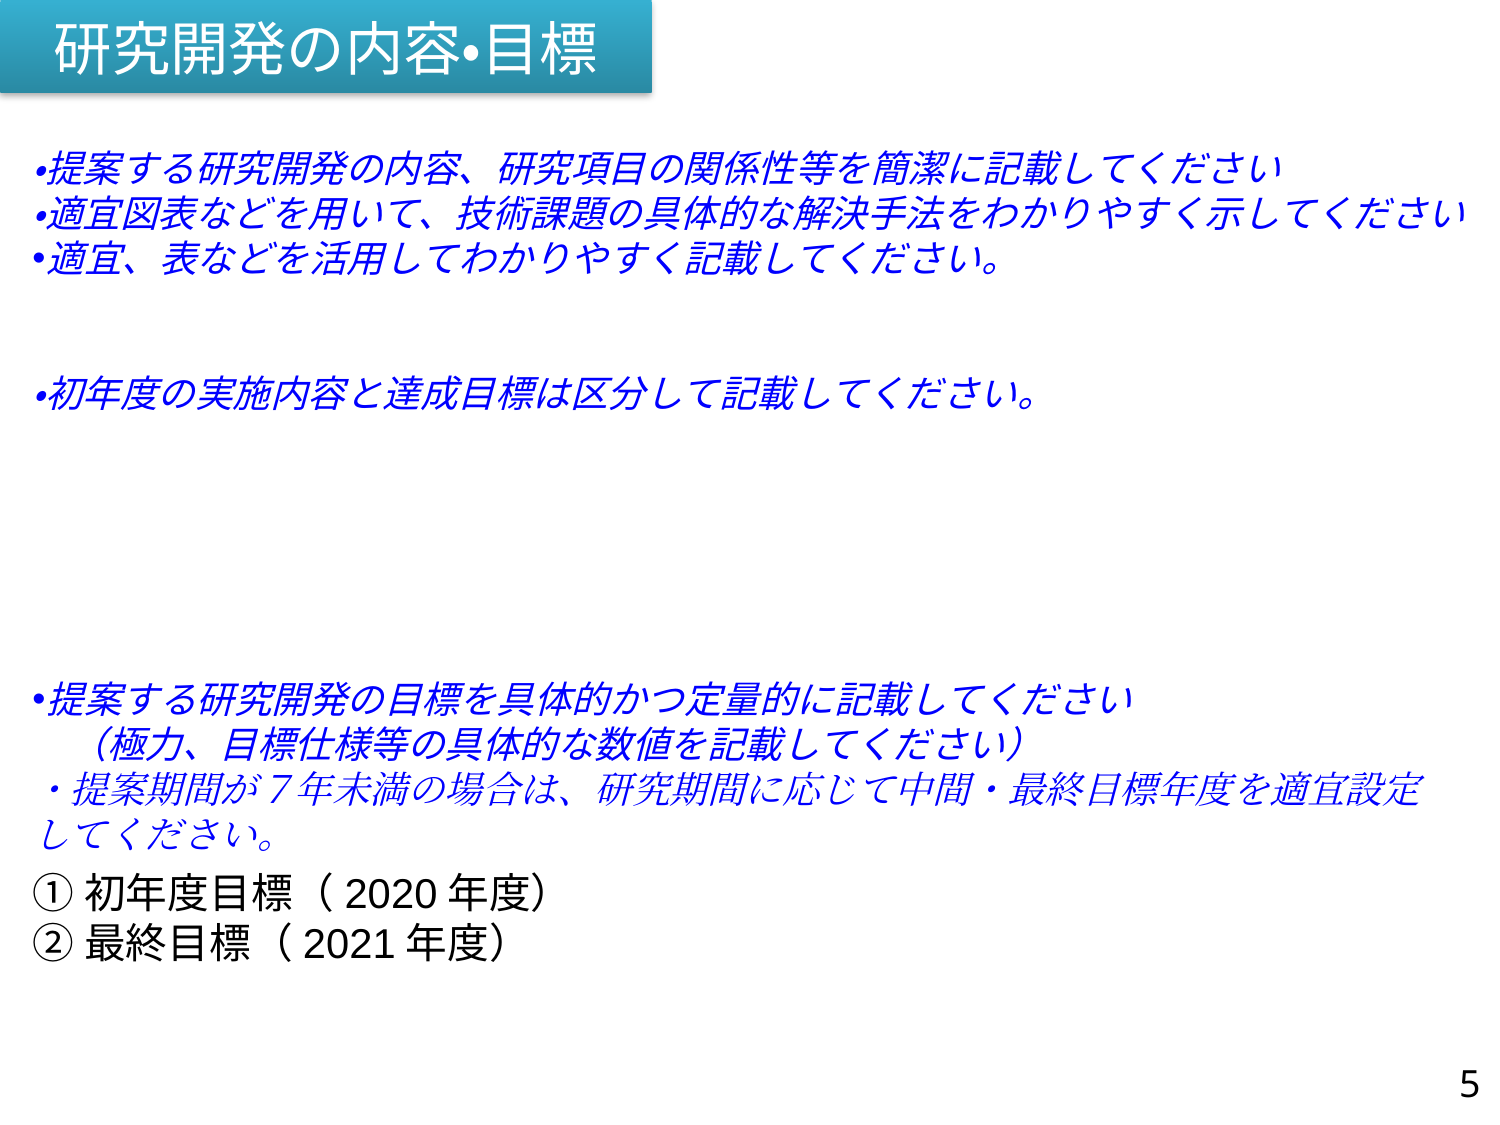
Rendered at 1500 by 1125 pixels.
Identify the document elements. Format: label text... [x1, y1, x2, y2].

title 研究開発の内容・目標 [0, 0, 652, 93]
text_box ・提案する研究開発の内容、研究項目の関係性等を簡潔に記載してください ・適宜図表などを用いて、技術課題の具体的な解決手法をわかりやすく示してください 適宜、表などを活用してわかりやすく記載してください。 ・初年度の実施内容と達成目標は区分して記載してください。 [17, 137, 1499, 422]
text_box ①初年度目標（2020年度） ②最終目標（2021年度） [17, 864, 1420, 974]
text_box 5 [1393, 1066, 1481, 1105]
text_box 提案する研究開発の目標を具体的かつ定量的に記載してください （極力、目標仕様等の具体的な数値を記載してください） ・提案期間が７年未満の場合は、研究期間に応じて中間・最終目標年度を適宜設定してください。 [17, 669, 1465, 864]
